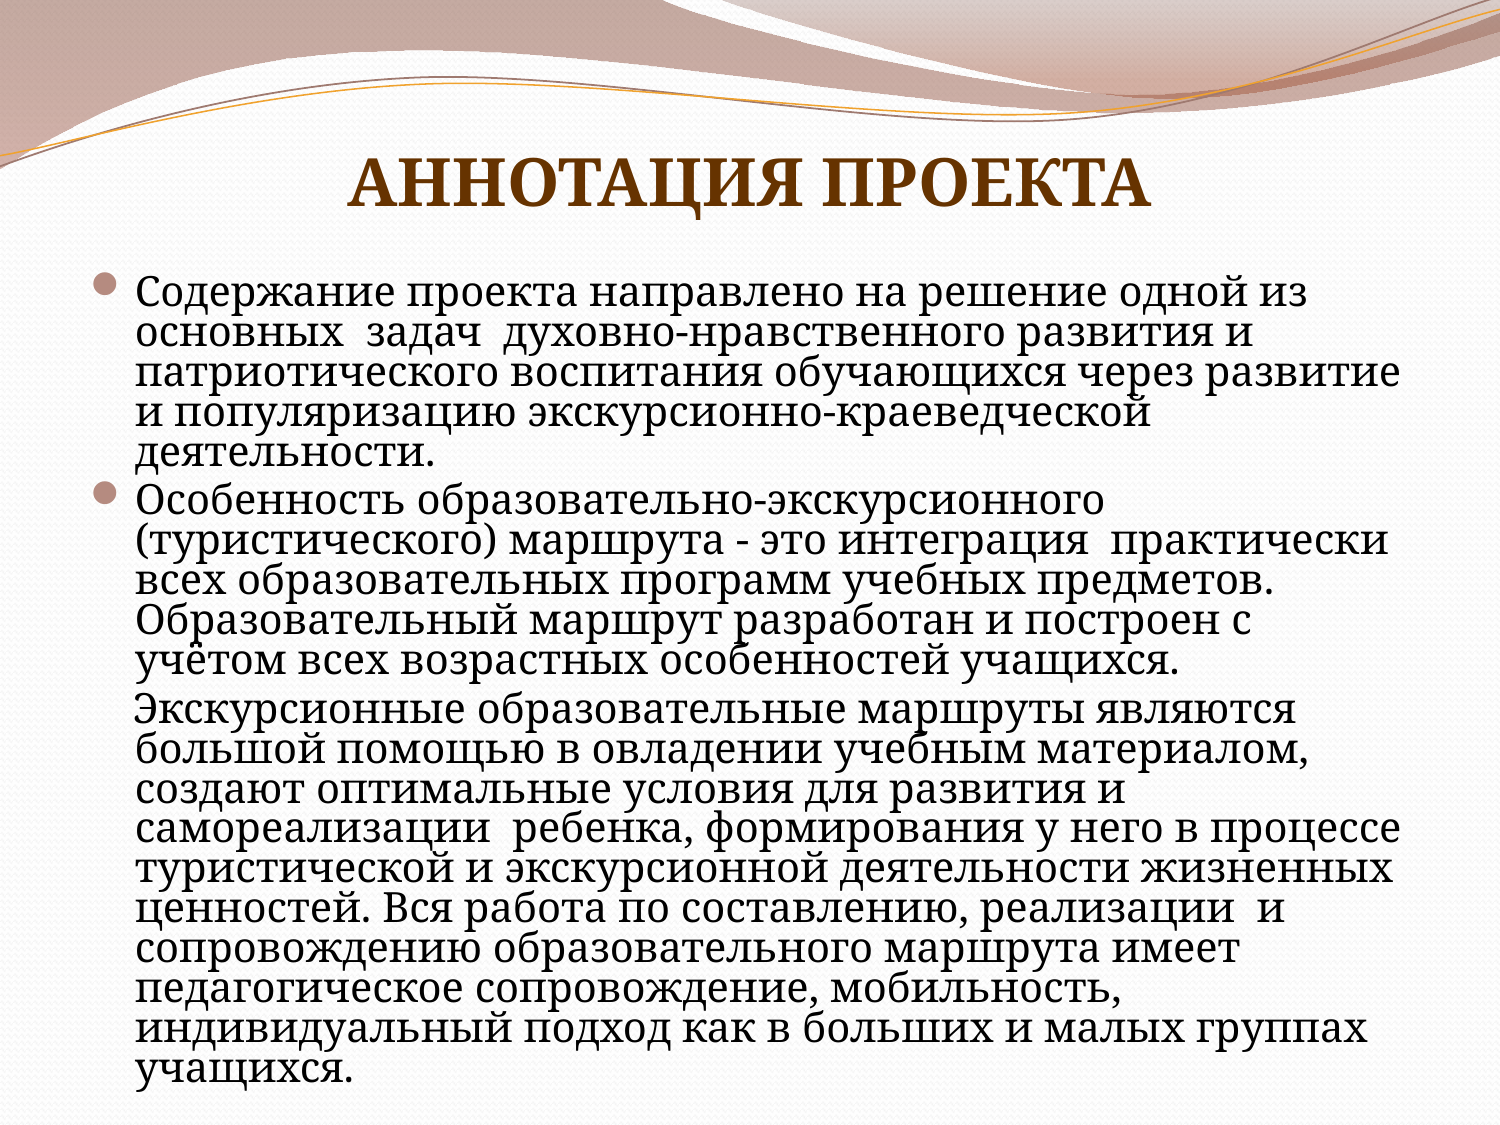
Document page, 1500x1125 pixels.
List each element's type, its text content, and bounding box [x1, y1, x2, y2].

title АННОТАЦИЯ ПРОЕКТА [74, 115, 1426, 221]
list Содержание проекта направлено на решение одной из основных задач духовно-нравственного развития и патриотического воспитания обучающихся через развитие и популяризацию экскурсионно-краеведческой деятельности. Особенность образовательно-экскурсионного (туристического) маршрута - это интеграция практически всех образовательных программ учебных предметов. Образовательный маршрут разработан и построен с учётом всех возрастных особенностей учащихся. Экскурсионные образовательные маршруты являются большой помощью в овладении учебным материалом, создают оптимальные условия для развития и самореализации ребенка, формирования у него в процессе туристической и экскурсионной деятельности жизненных ценностей. Вся работа по составлению, реализации и сопровождению образовательного маршрута имеет педагогическое сопровождение, мобильность, индивидуальный подход как в больших и малых группах учащихся. [74, 266, 1426, 1038]
